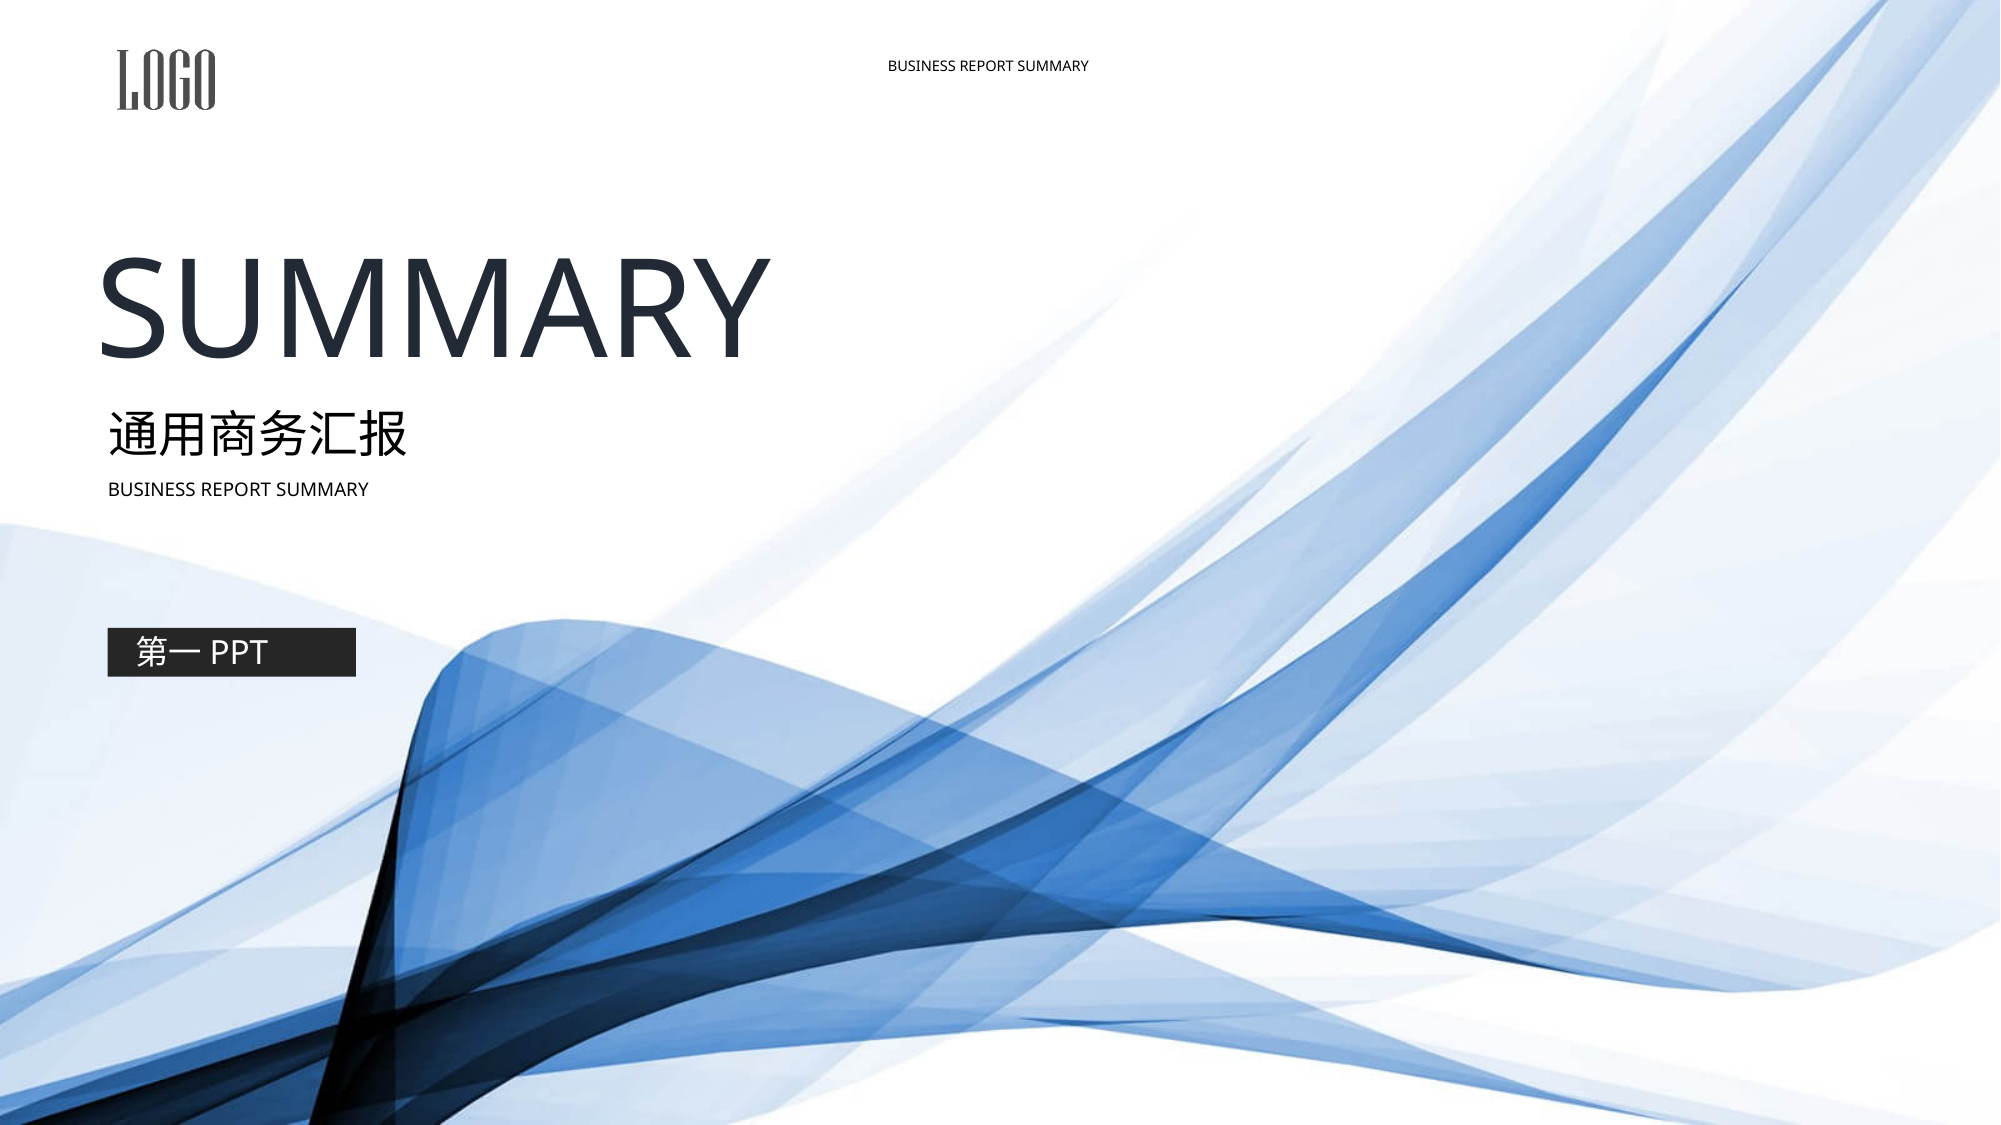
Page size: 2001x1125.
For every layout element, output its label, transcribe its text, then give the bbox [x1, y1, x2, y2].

picture [0, 0, 2001, 1125]
text_box BUSINESS REPORT SUMMARY [873, 49, 1493, 83]
text_box SUMMARY [80, 213, 874, 393]
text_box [107, 623, 356, 680]
text_box 通用商务汇报 [93, 394, 619, 470]
text_box BUSINESS REPORT SUMMARY [93, 470, 599, 508]
